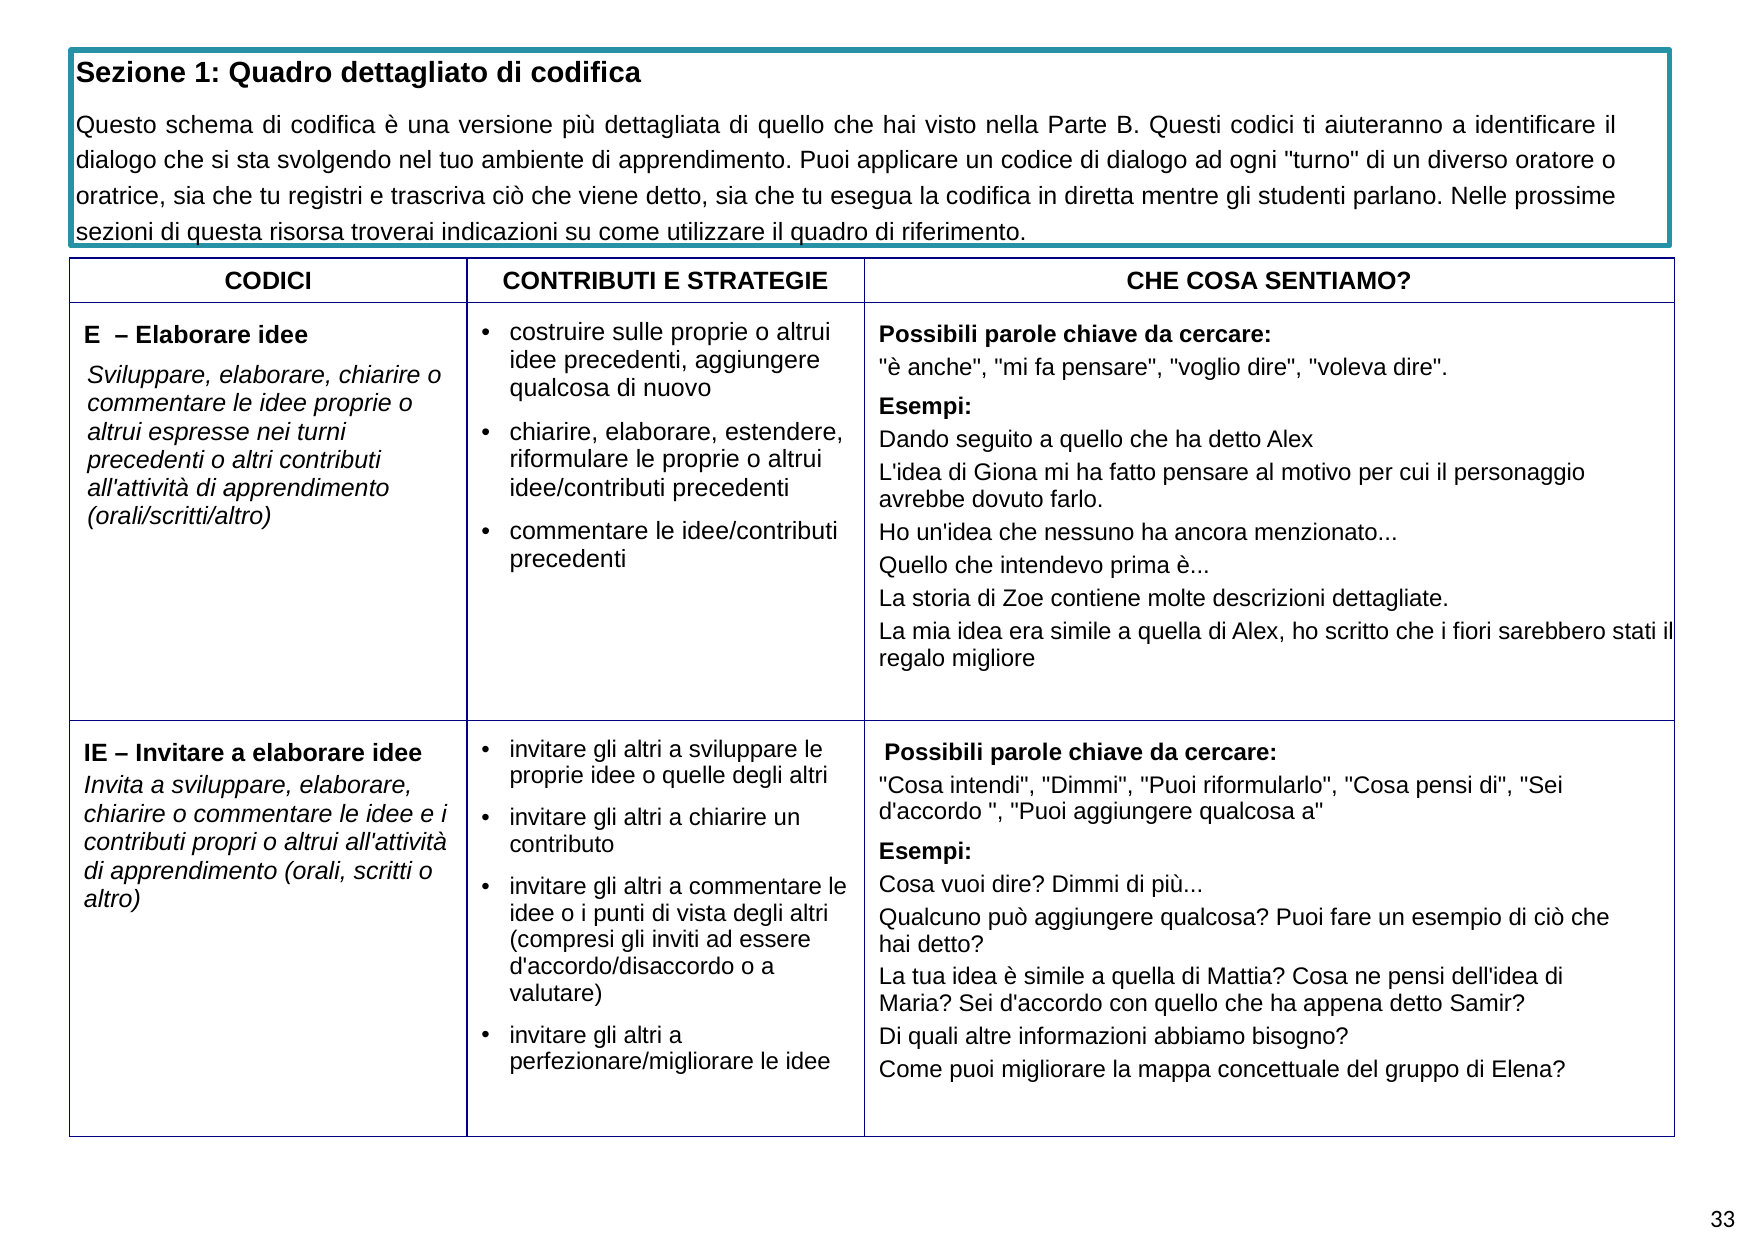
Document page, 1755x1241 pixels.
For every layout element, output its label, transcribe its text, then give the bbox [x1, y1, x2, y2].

table_cell Possibili parole chiave da cercare: "è anche", "mi fa pensare", "voglio dire", "voleva dire". Esempi: Dando seguito a quello che ha detto Alex L'idea di Giona mi ha fatto pensare al motivo per cui il personaggio avrebbe dovuto farlo. Ho un'idea che nessuno ha ancora menzionato... Quello che intendevo prima è... La storia di Zoe contiene molte descrizioni dettagliate. La mia idea era simile a quella di Alex, ho scritto che i fiori sarebbero stati il regalo migliore [865, 303, 1674, 720]
table_cell Possibili parole chiave da cercare: "Cosa intendi", "Dimmi", "Puoi riformularlo", "Cosa pensi di", "Sei d'accordo ", "Puoi aggiungere qualcosa a" Esempi: Cosa vuoi dire? Dimmi di più... Qualcuno può aggiungere qualcosa? Puoi fare un esempio di ciò che hai detto? La tua idea è simile a quella di Mattia? Cosa ne pensi dell'idea di Maria? Sei d'accordo con quello che ha appena detto Samir? Di quali altre informazioni abbiamo bisogno? Come puoi migliorare la mappa concettuale del gruppo di Elena? [865, 721, 1674, 1136]
table_header CHE COSA SENTIAMO? [865, 259, 1674, 302]
text_box Sezione 1: Quadro dettagliato di codifica Questo schema di codifica è una versione più dettagliata di quello che hai visto nella Parte B. Questi codici ti aiuteranno a identificare il dialogo che si sta svolgendo nel tuo ambiente di apprendimento. Puoi applicare un codice di dialogo ad ogni "turno" di un diverso oratore o oratrice, sia che tu registri e trascriva ciò che viene detto, sia che tu esegua la codifica in diretta mentre gli studenti parlano. Nelle prossime sezioni di questa risorsa troverai indicazioni su come utilizzare il quadro di riferimento. [70, 50, 1670, 246]
text_box 33 [1695, 1195, 1752, 1241]
table_cell costruire sulle proprie o altrui idee precedenti, aggiungere qualcosa di nuovo chiarire, elaborare, estendere, riformulare le proprie o altrui idee/contributi precedenti commentare le idee/contributi precedenti [468, 303, 864, 720]
table_header CODICI [70, 259, 466, 302]
table_cell IE – Invitare a elaborare idee Invita a sviluppare, elaborare, chiarire o commentare le idee e i contributi propri o altrui all'attività di apprendimento (orali, scritti o altro) [70, 721, 466, 1136]
table_header CONTRIBUTI E STRATEGIE [468, 259, 864, 302]
table_cell E – Elaborare idee Sviluppare, elaborare, chiarire o commentare le idee proprie o altrui espresse nei turni precedenti o altri contributi all'attività di apprendimento (orali/scritti/altro) [70, 303, 466, 720]
table_cell invitare gli altri a sviluppare le proprie idee o quelle degli altri invitare gli altri a chiarire un contributo invitare gli altri a commentare le idee o i punti di vista degli altri (compresi gli inviti ad essere d'accordo/disaccordo o a valutare) invitare gli altri a perfezionare/migliorare le idee [468, 721, 864, 1136]
